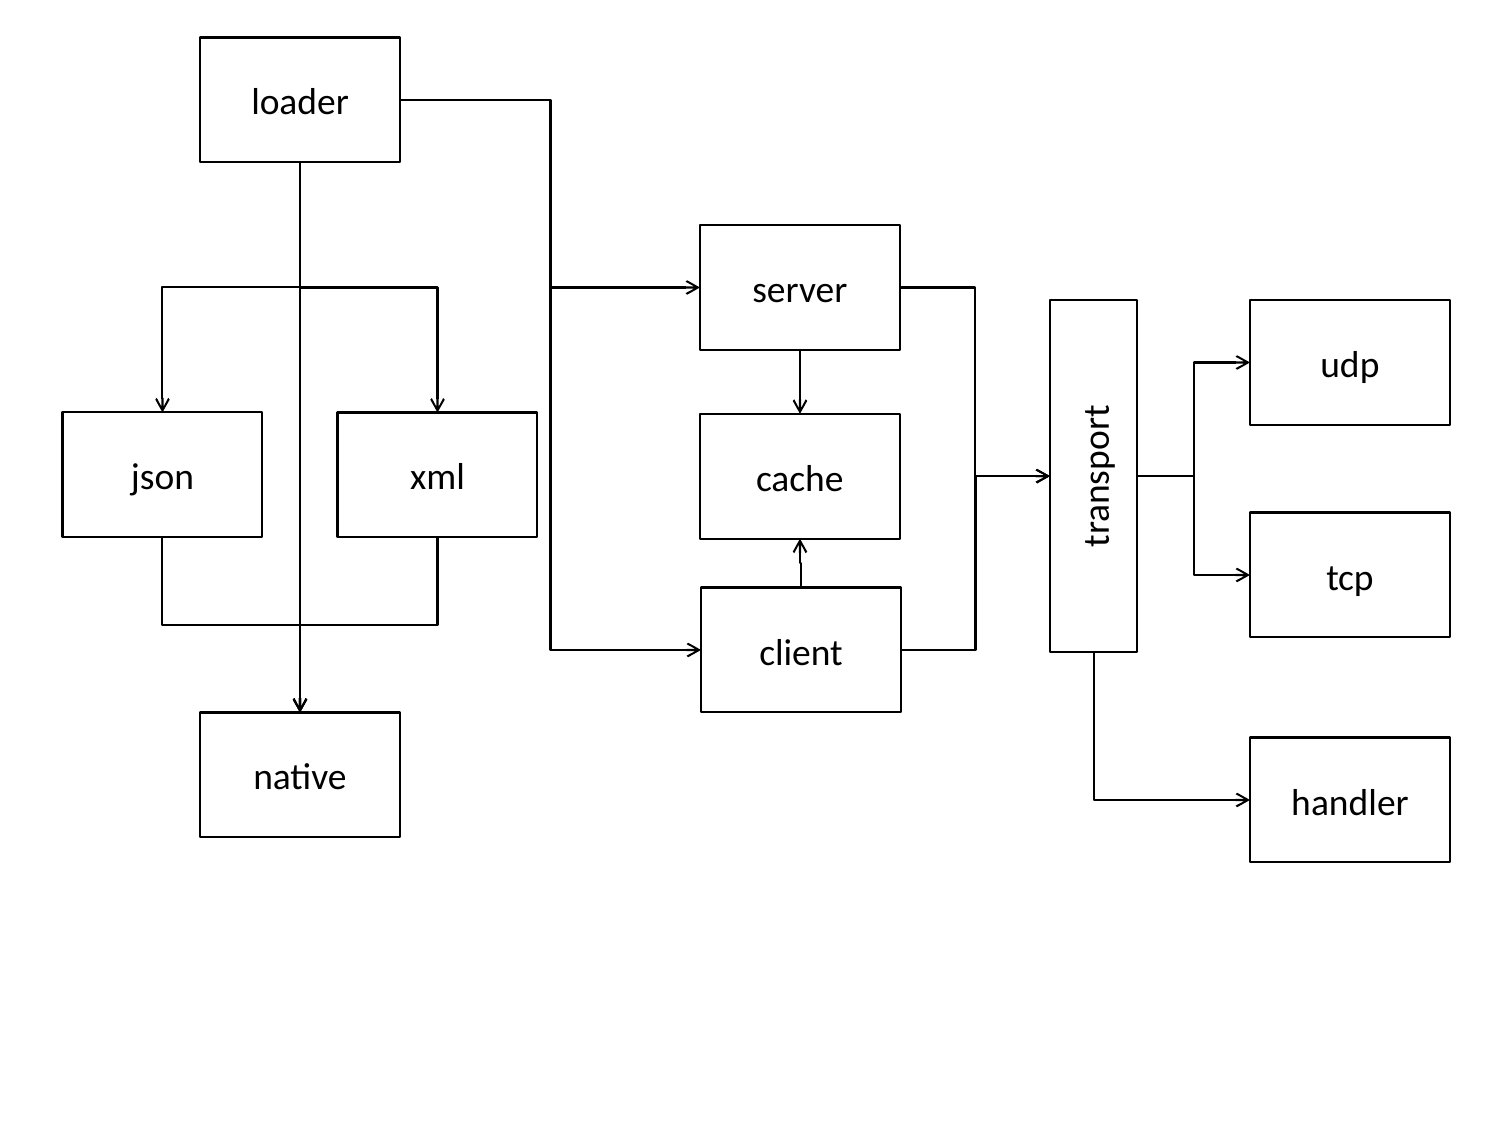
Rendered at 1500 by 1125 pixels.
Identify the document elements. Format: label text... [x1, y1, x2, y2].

text_box xml [335, 446, 394, 540]
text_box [767, 381, 833, 385]
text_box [900, 475, 1051, 651]
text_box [319, 555, 457, 694]
text_box cache [706, 412, 895, 541]
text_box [143, 555, 319, 694]
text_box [357, 218, 494, 357]
text_box transport [1054, 298, 1139, 654]
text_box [899, 287, 1051, 475]
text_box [1137, 475, 1251, 576]
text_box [1097, 647, 1246, 805]
text_box handler [1248, 735, 1452, 865]
text_box loader [198, 35, 402, 165]
text_box server [706, 223, 902, 352]
text_box tcp [1248, 510, 1452, 640]
text_box native [198, 710, 402, 840]
text_box udp [1248, 298, 1452, 427]
text_box xml [335, 410, 394, 436]
text_box json [60, 410, 265, 436]
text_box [1137, 362, 1251, 475]
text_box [105, 218, 357, 357]
text_box client [699, 585, 903, 715]
text_box json [60, 446, 265, 539]
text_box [399, 99, 702, 651]
